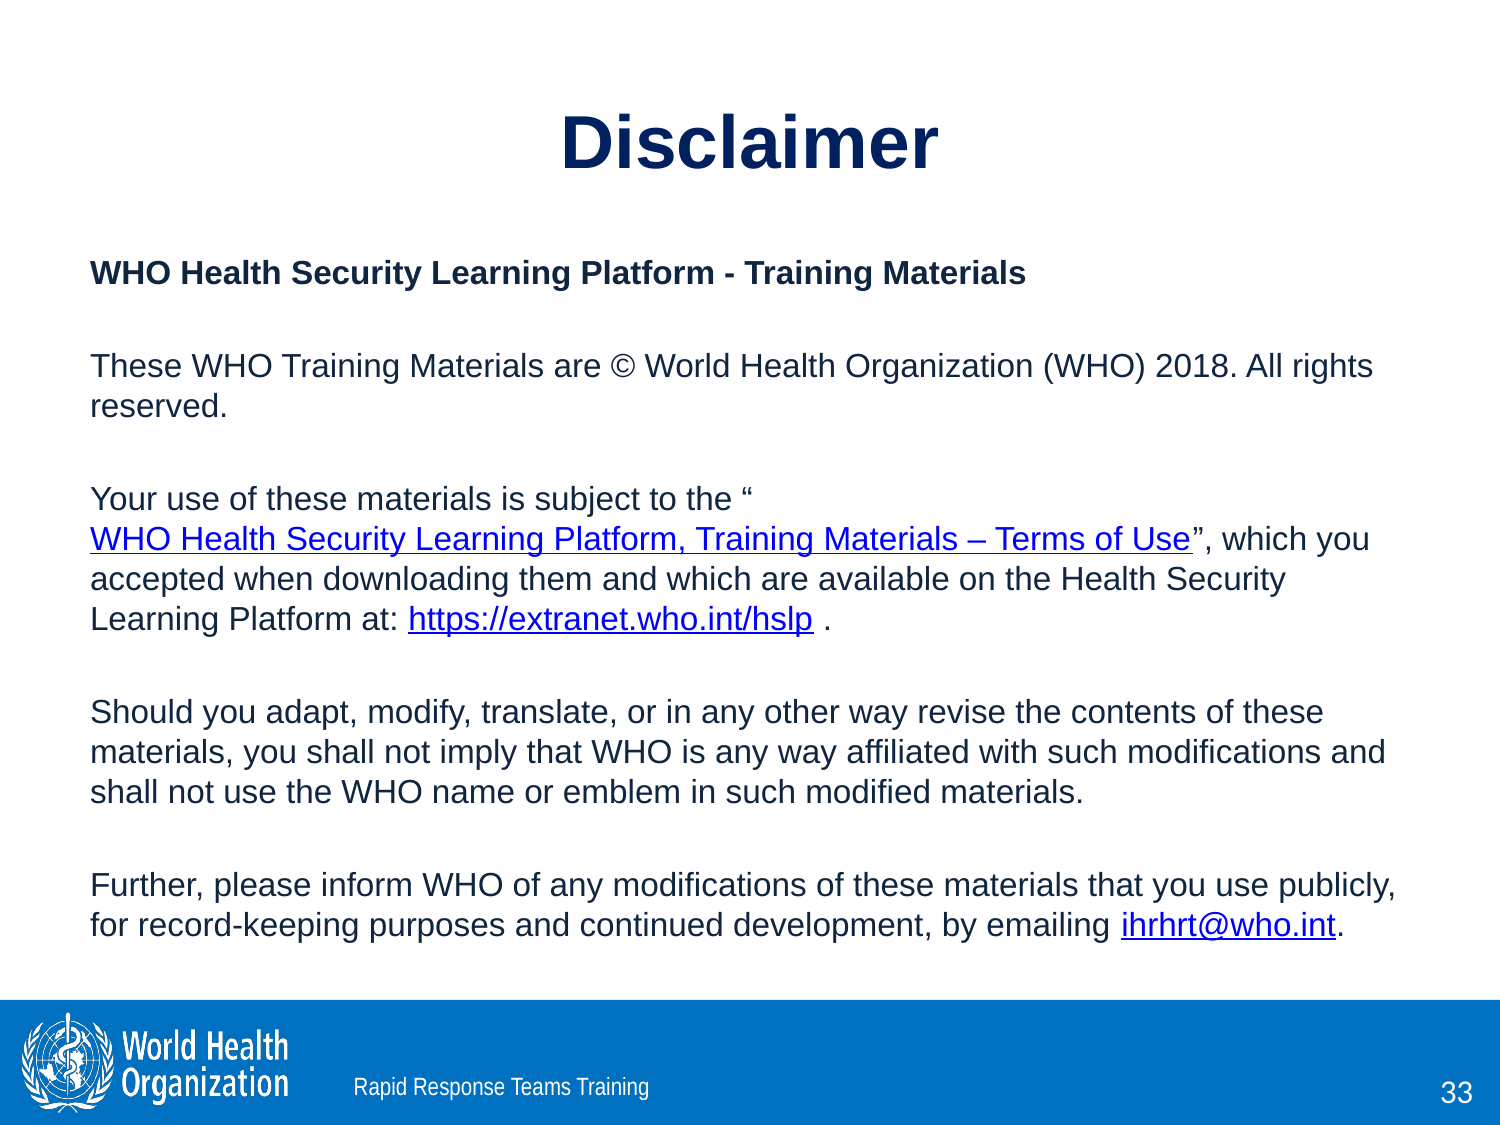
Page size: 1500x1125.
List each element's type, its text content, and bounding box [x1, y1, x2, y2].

title Disclaimer [75, 45, 1425, 233]
list WHO Health Security Learning Platform - Training Materials These WHO Training Materials are © World Health Organization (WHO) 2018. All rights reserved. Your use of these materials is subject to the “WHO Health Security Learning Platform, Training Materials – Terms of Use”, which you accepted when downloading them and which are available on the Health Security Learning Platform at: https://extranet.who.int/hslp . Should you adapt, modify, translate, or in any other way revise the contents of these materials, you shall not imply that WHO is any way affiliated with such modifications and shall not use the WHO name or emblem in such modified materials. Further, please inform WHO of any modifications of these materials that you use publicly, for record-keeping purposes and continued development, by emailing ihrhrt@who.int. [75, 243, 1425, 986]
picture [21, 1012, 288, 1113]
